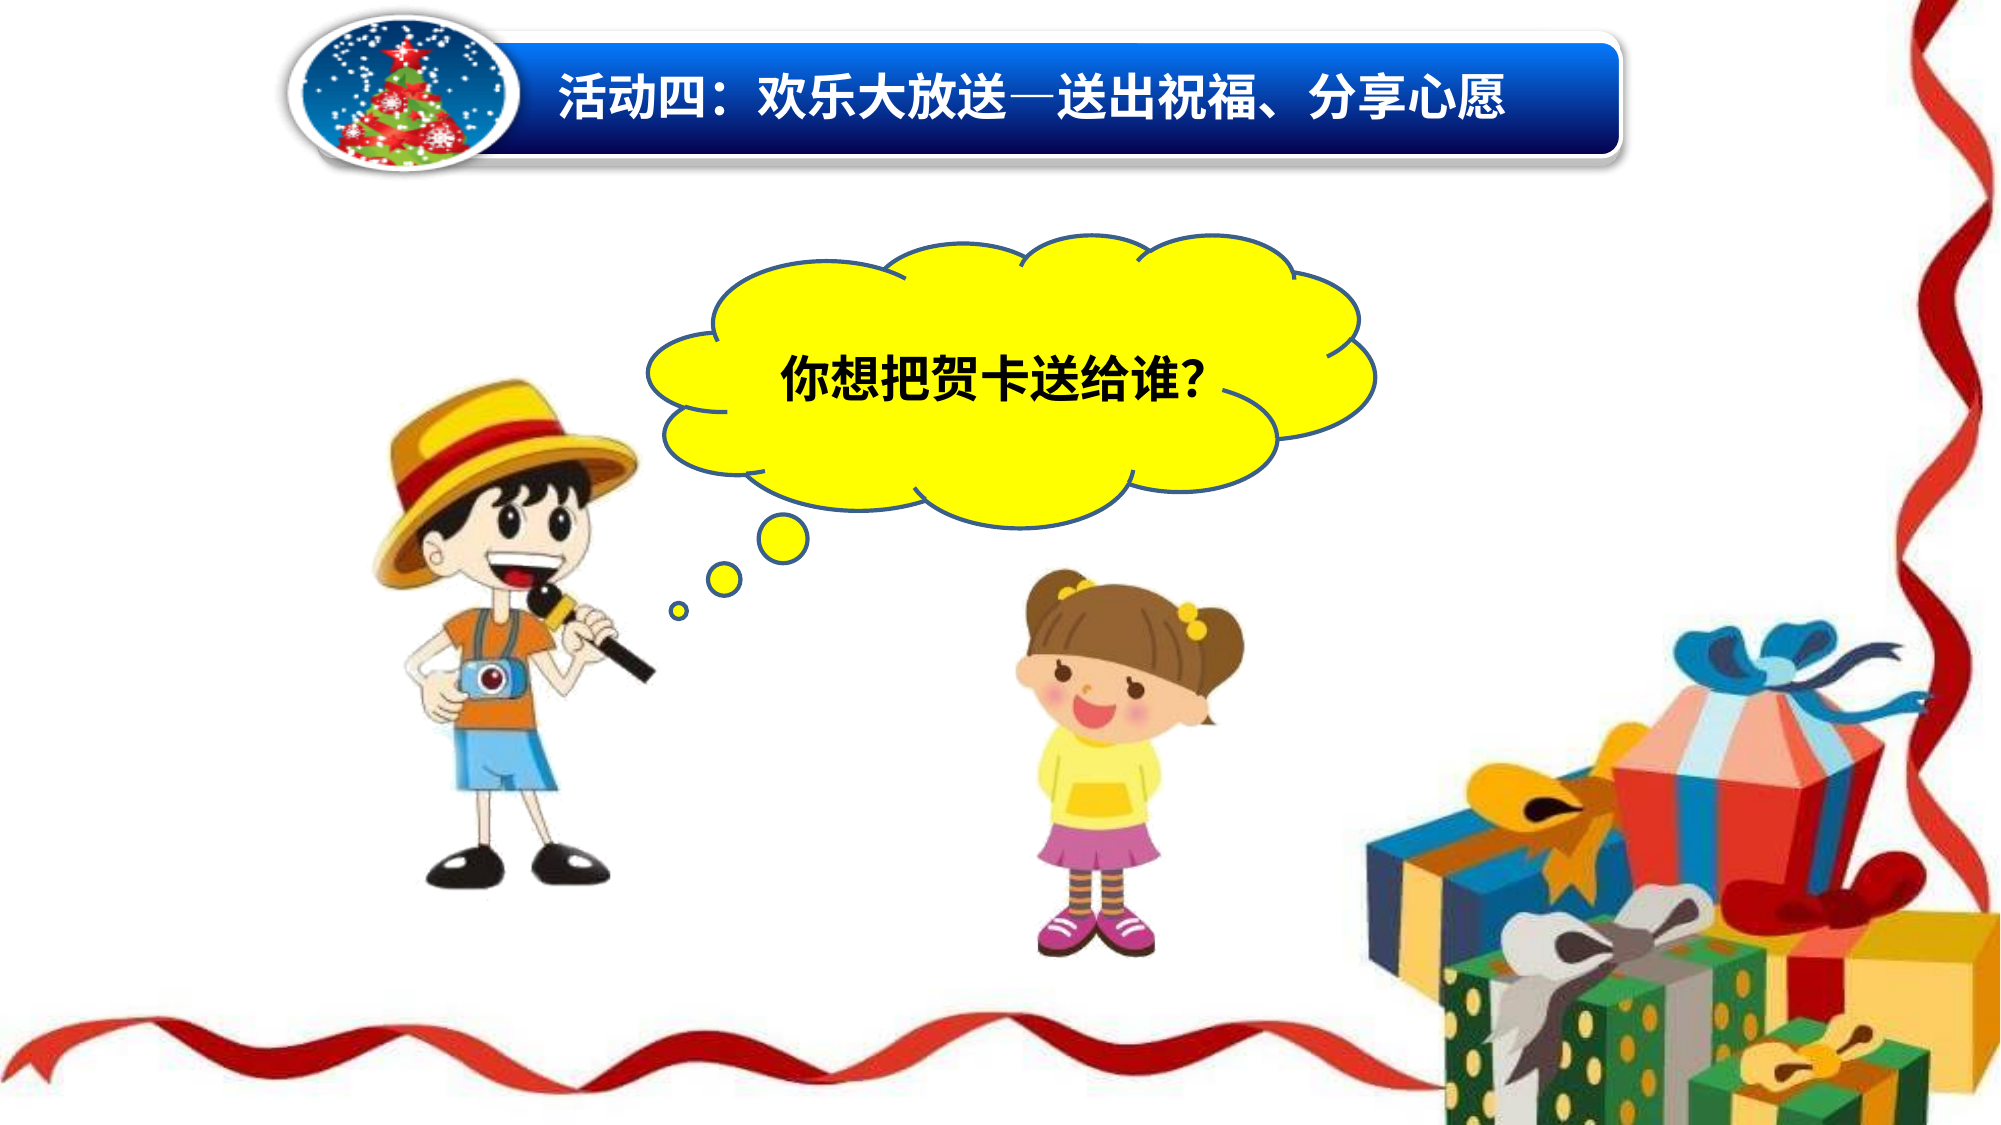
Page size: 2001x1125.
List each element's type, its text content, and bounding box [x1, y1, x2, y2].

text_box 你想把贺卡送给谁？ [765, 339, 1352, 415]
text_box [705, 561, 743, 598]
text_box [273, 0, 1622, 188]
text_box [671, 600, 689, 622]
picture [0, 0, 2001, 1125]
text_box [648, 233, 1378, 531]
text_box [756, 512, 810, 566]
